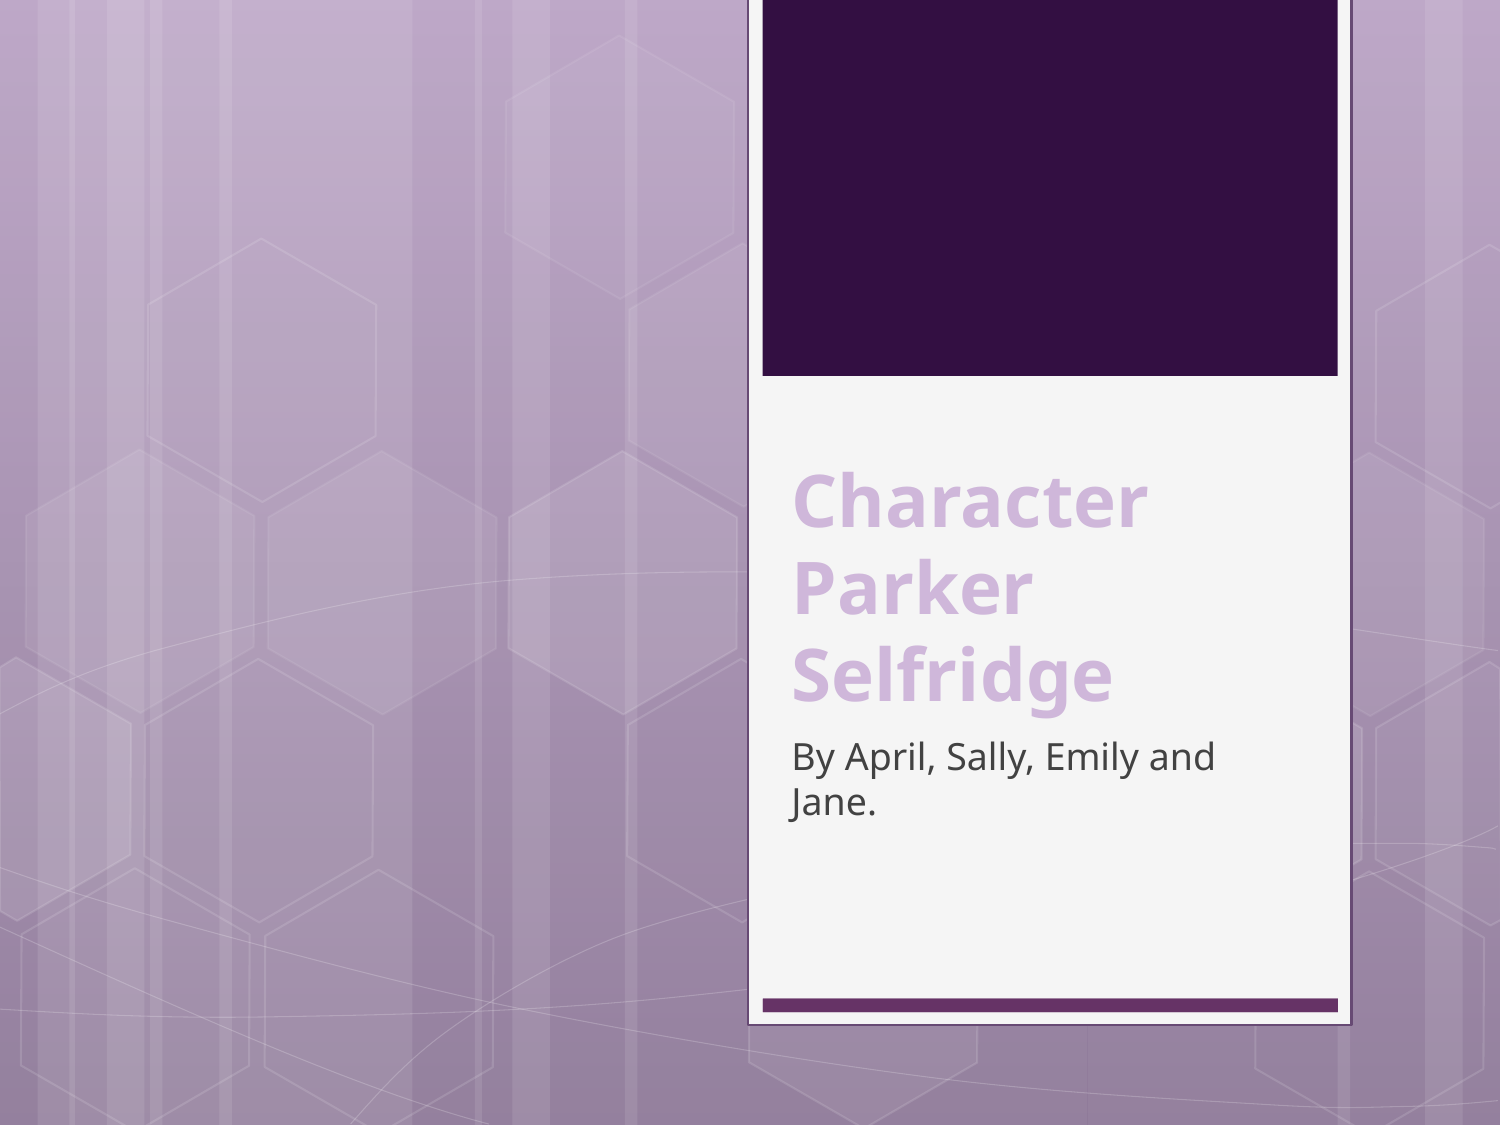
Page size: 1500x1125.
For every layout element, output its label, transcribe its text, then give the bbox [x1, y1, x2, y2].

subtitle By April, Sally, Emily and Jane. [776, 725, 1320, 933]
title Character Parker Selfridge [776, 444, 1320, 724]
